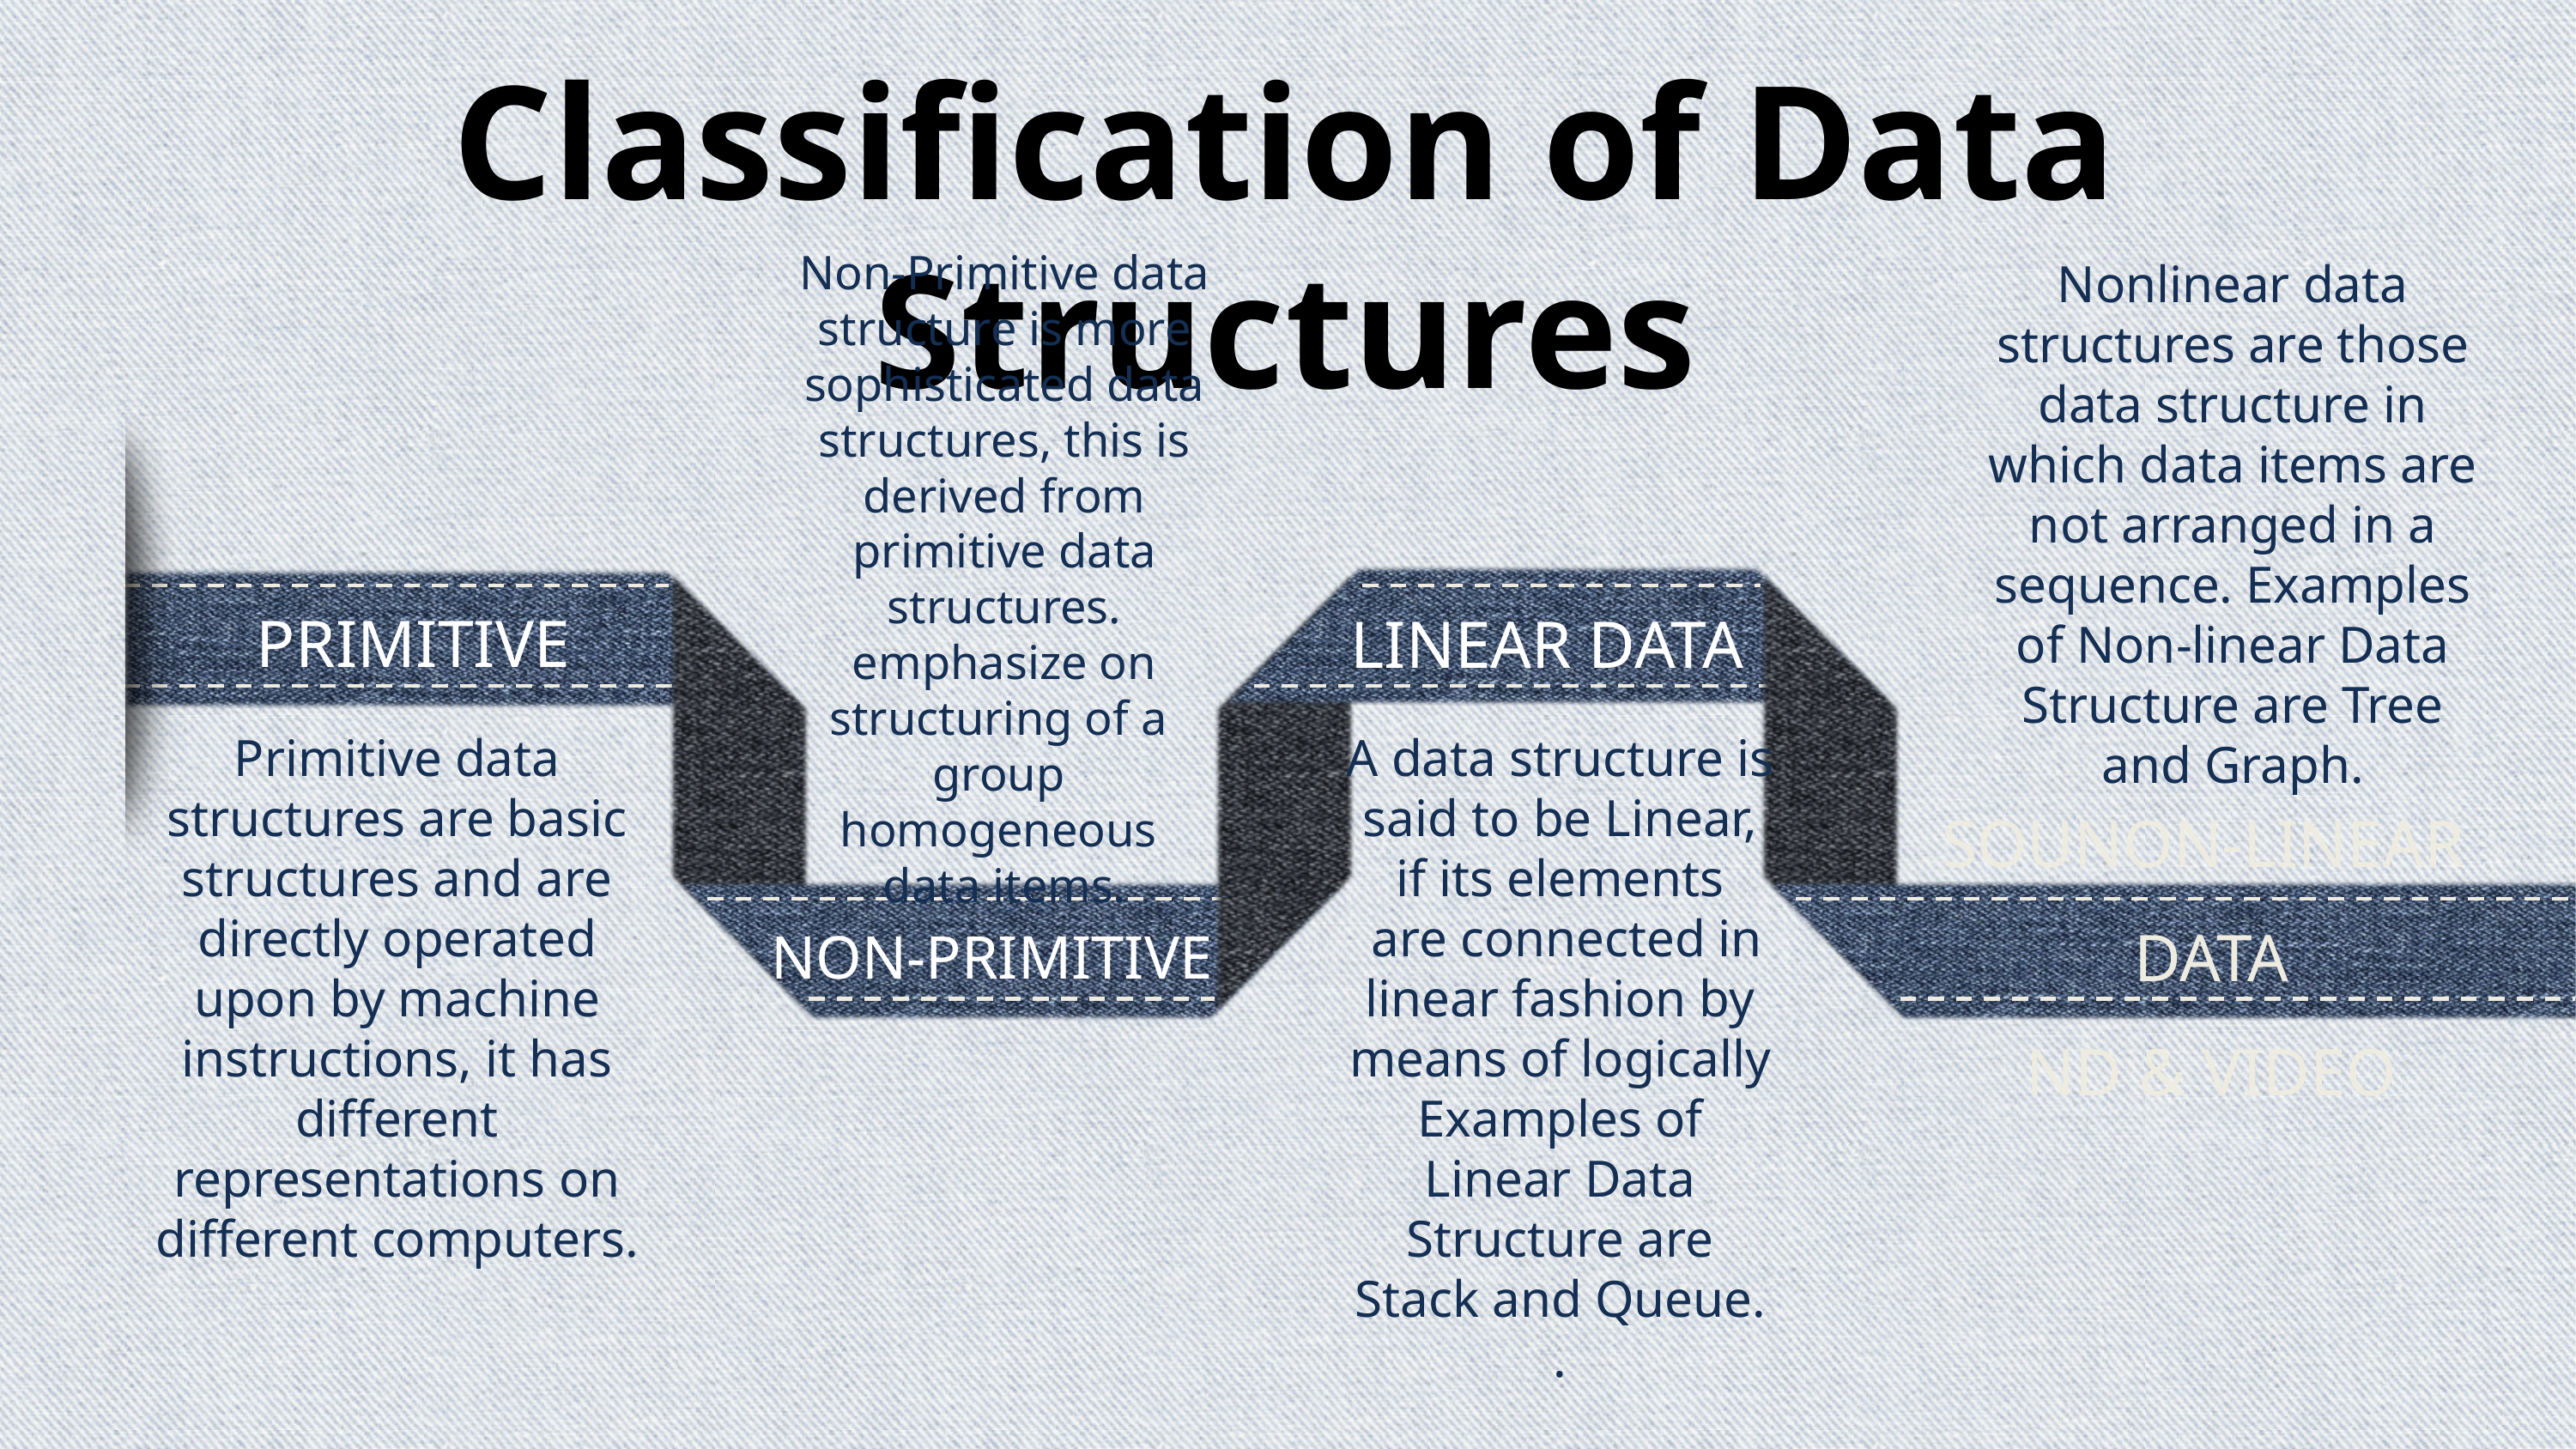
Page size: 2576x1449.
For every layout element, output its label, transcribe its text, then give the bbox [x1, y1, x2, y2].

list LINEAR DATA [1324, 589, 1771, 681]
list PRIMITIVE [190, 588, 637, 680]
text_box Primitive data structures are basic structures and are directly operated upon by machine instructions, it has different representations on different computers. [127, 719, 667, 1274]
picture [0, 0, 2576, 1449]
text_box Non-Primitive data structure is more sophisticated data structures, this is derived from primitive data structures. emphasize on structuring of a group homogeneous data items. [759, 236, 1251, 919]
title Classification of Data Structures [33, 35, 2537, 228]
text_box A data structure is said to be Linear, if its elements are connected in linear fashion by means of logically Examples of Linear Data Structure are Stack and Queue. . [1331, 719, 1790, 1394]
list SOUNON-LINEAR DATA ND & VIDEO [1888, 902, 2535, 994]
list NON-PRIMITIVE [713, 902, 1270, 994]
text_box Nonlinear data structures are those data structure in which data items are not arranged in a sequence. Examples of Non-linear Data Structure are Tree and Graph. [1973, 246, 2493, 800]
